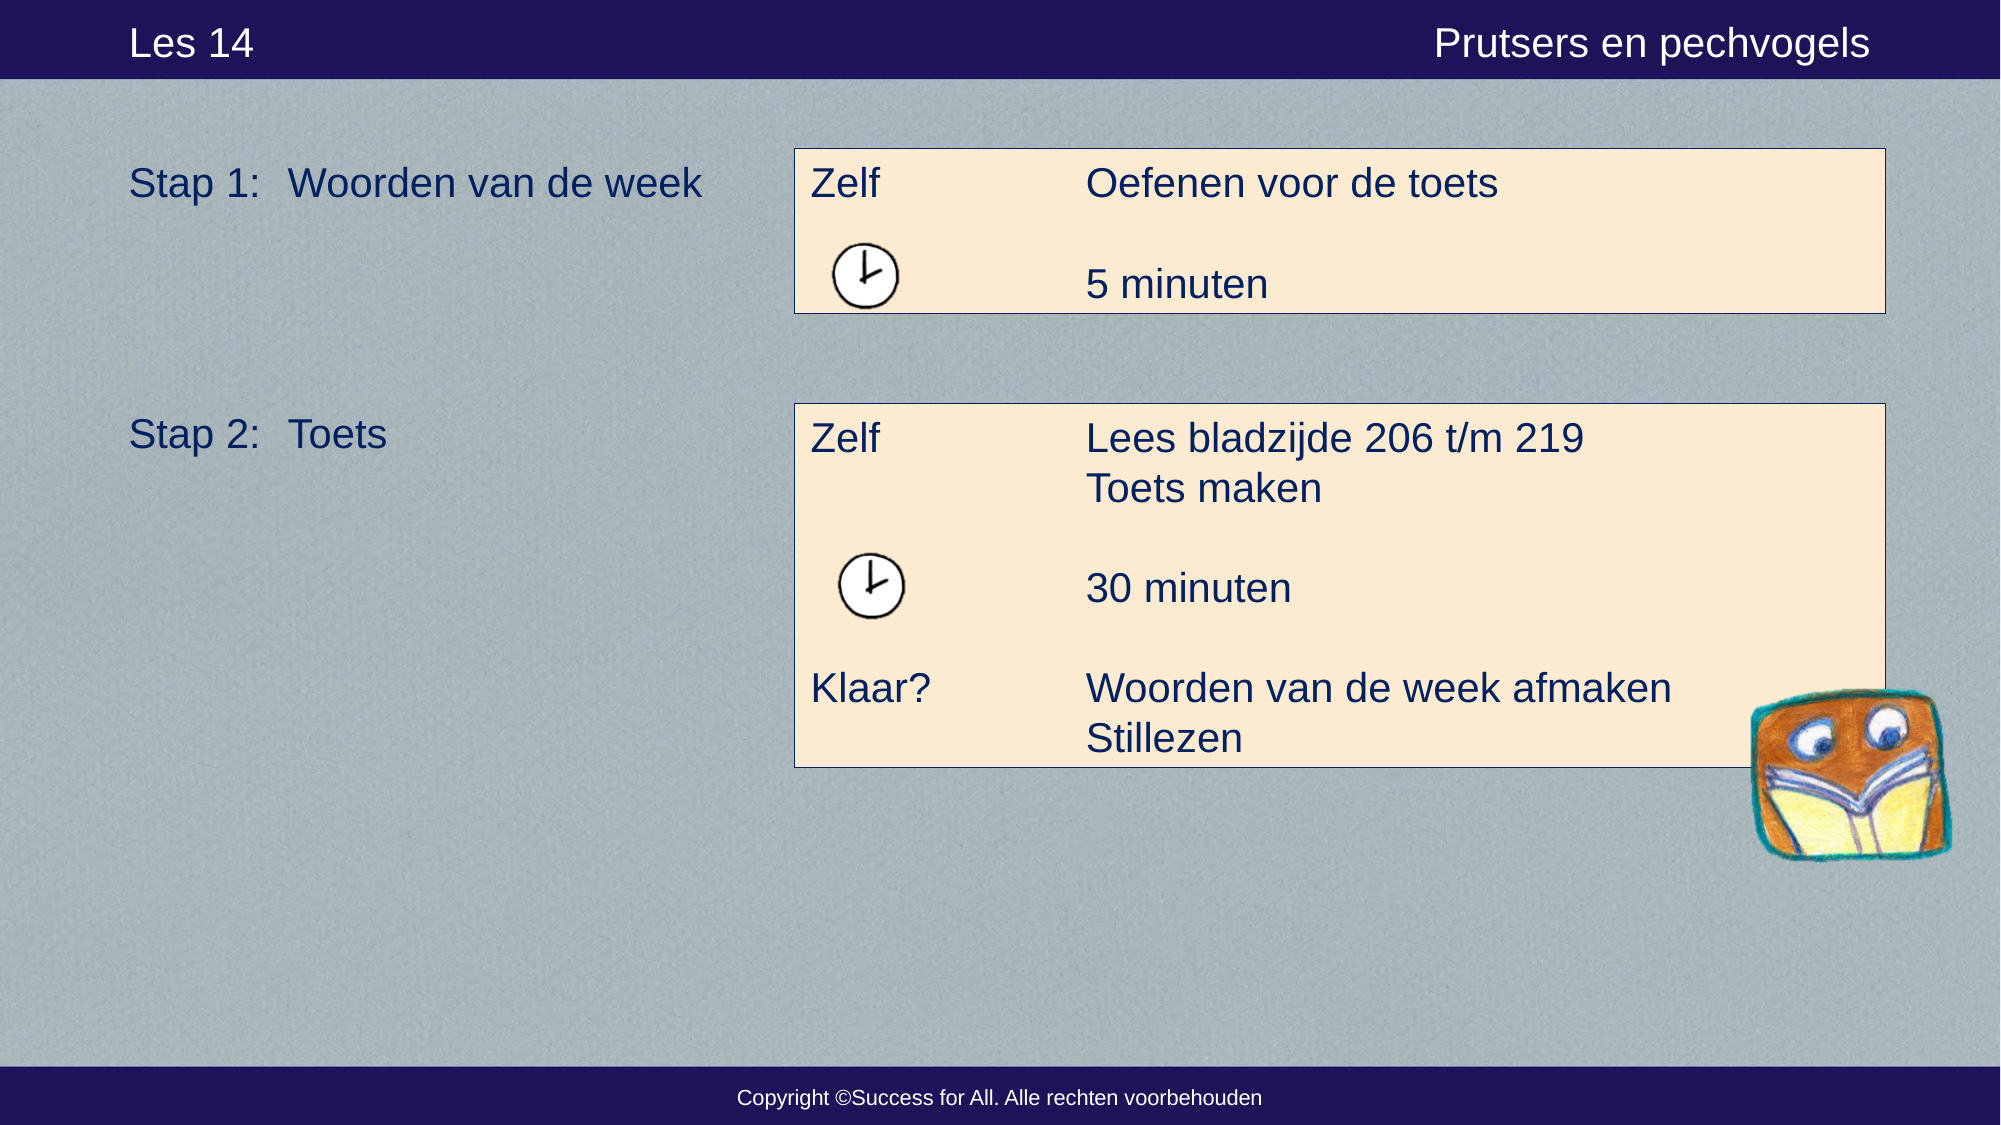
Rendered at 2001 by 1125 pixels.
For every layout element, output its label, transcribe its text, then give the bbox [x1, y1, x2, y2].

picture [0, 0, 2001, 1125]
text_box Copyright ©Success for All. Alle rechten voorbehouden [0, 1076, 2000, 1125]
text_box Zelf Lees bladzijde 206 t/m 219 Toets maken 30 minuten Klaar? Woorden van de week afmaken Stillezen [794, 403, 1886, 768]
text_box Prutsers en pechvogels [999, 8, 1886, 73]
text_box Stap 1: Woorden van de week Stap 2: Toets [114, 148, 907, 764]
text_box Les 14 [114, 8, 354, 73]
text_box Zelf Oefenen voor de toets 5 minuten [794, 148, 1886, 314]
